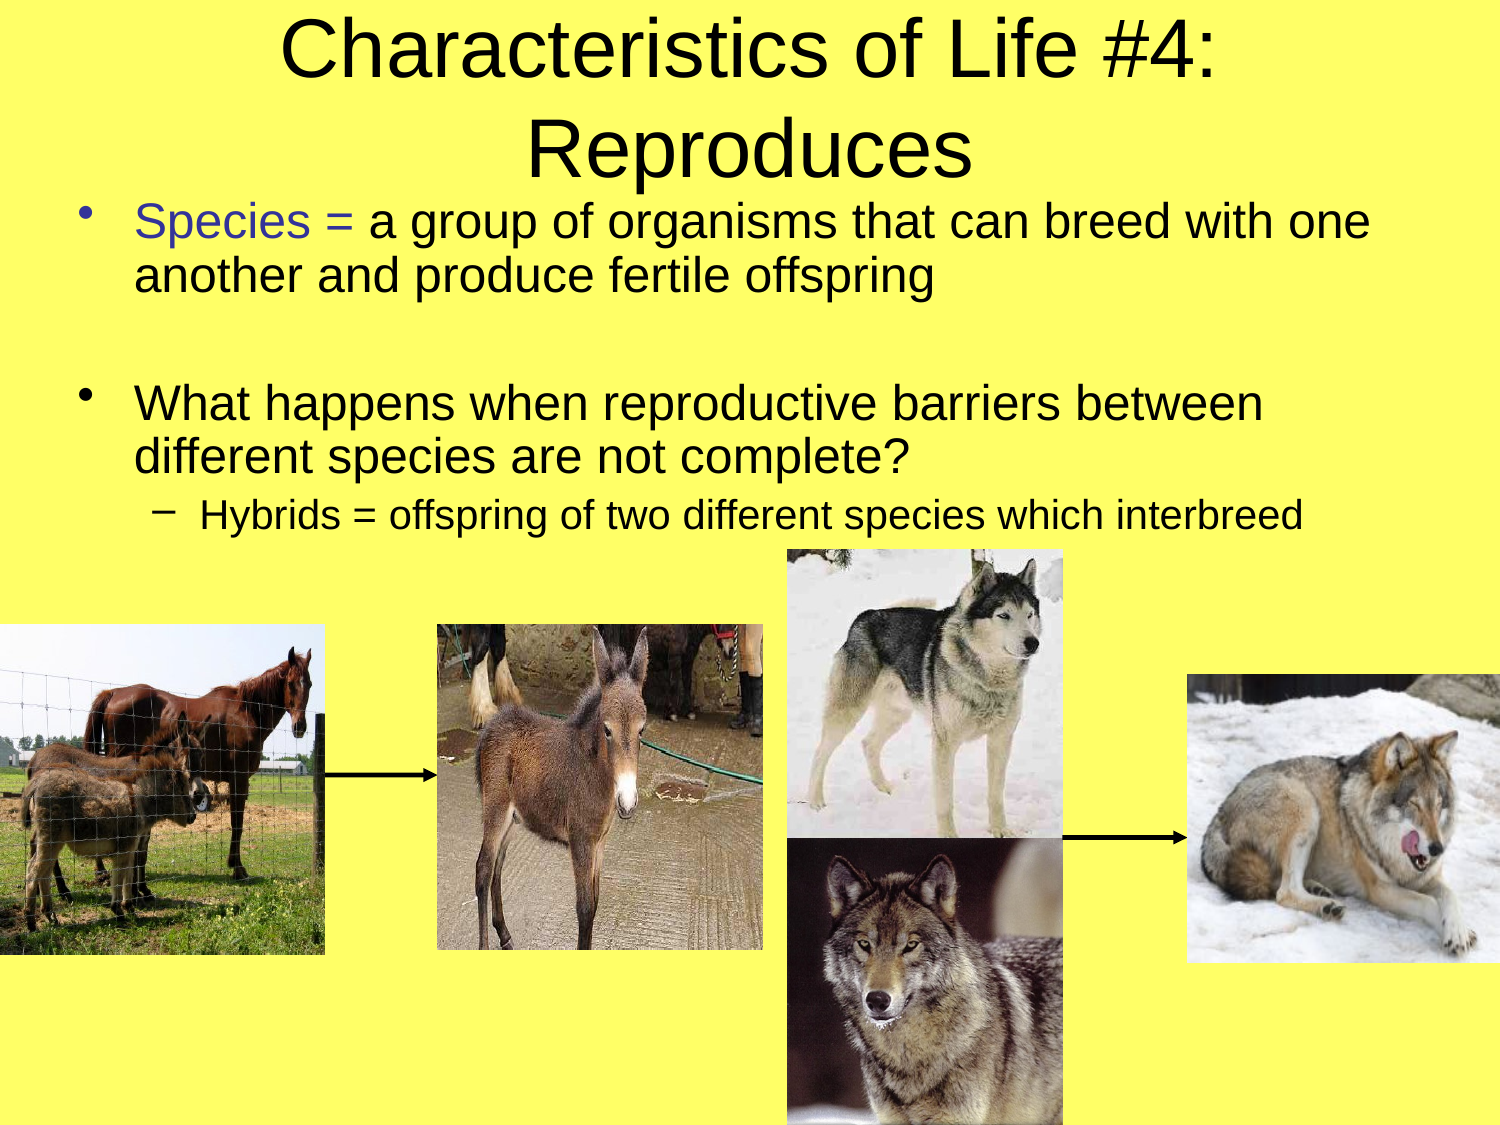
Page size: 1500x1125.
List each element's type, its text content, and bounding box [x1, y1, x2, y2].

text_box [1067, 831, 1182, 844]
picture [787, 549, 1063, 1125]
picture [437, 624, 763, 950]
text_box [329, 768, 432, 782]
title Characteristics of Life #4: Reproduces [0, 0, 1500, 188]
list Species = a group of organisms that can breed with one another and produce fertile offspring What happens when reproductive barriers between different species are not complete? Hybrids = offspring of two different species which interbreed [62, 187, 1413, 613]
picture [1187, 674, 1500, 963]
picture [0, 624, 326, 955]
